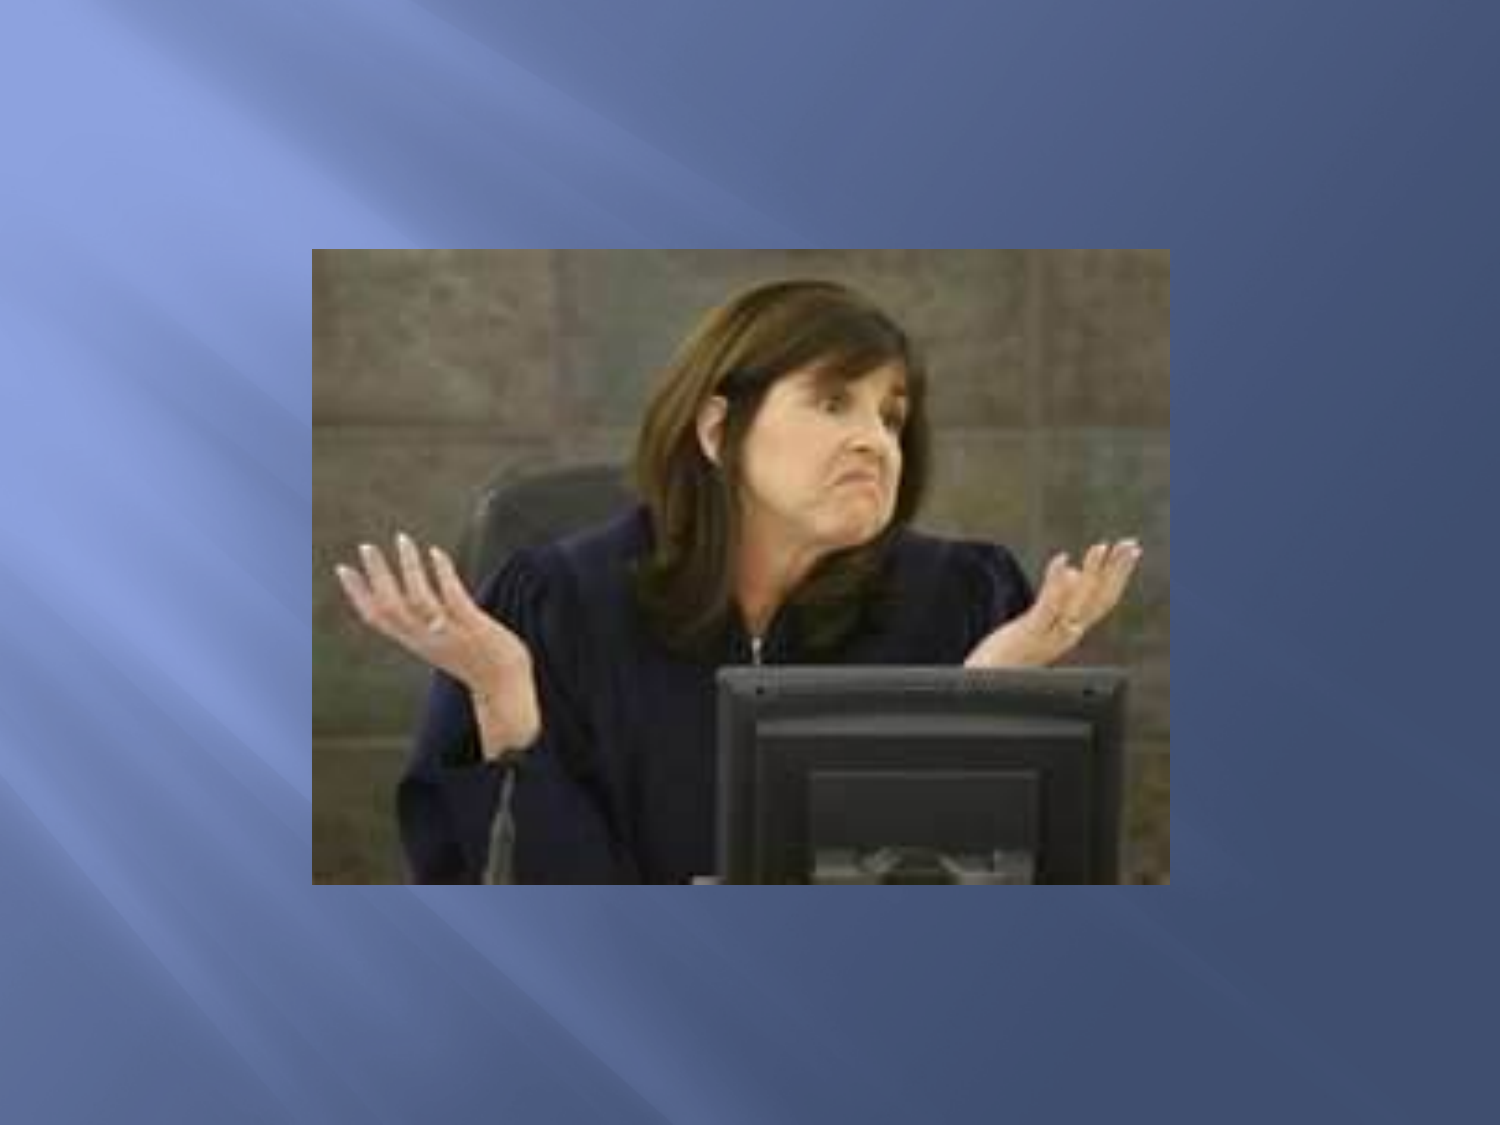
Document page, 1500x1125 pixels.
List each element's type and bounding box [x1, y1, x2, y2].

picture [312, 249, 1170, 885]
